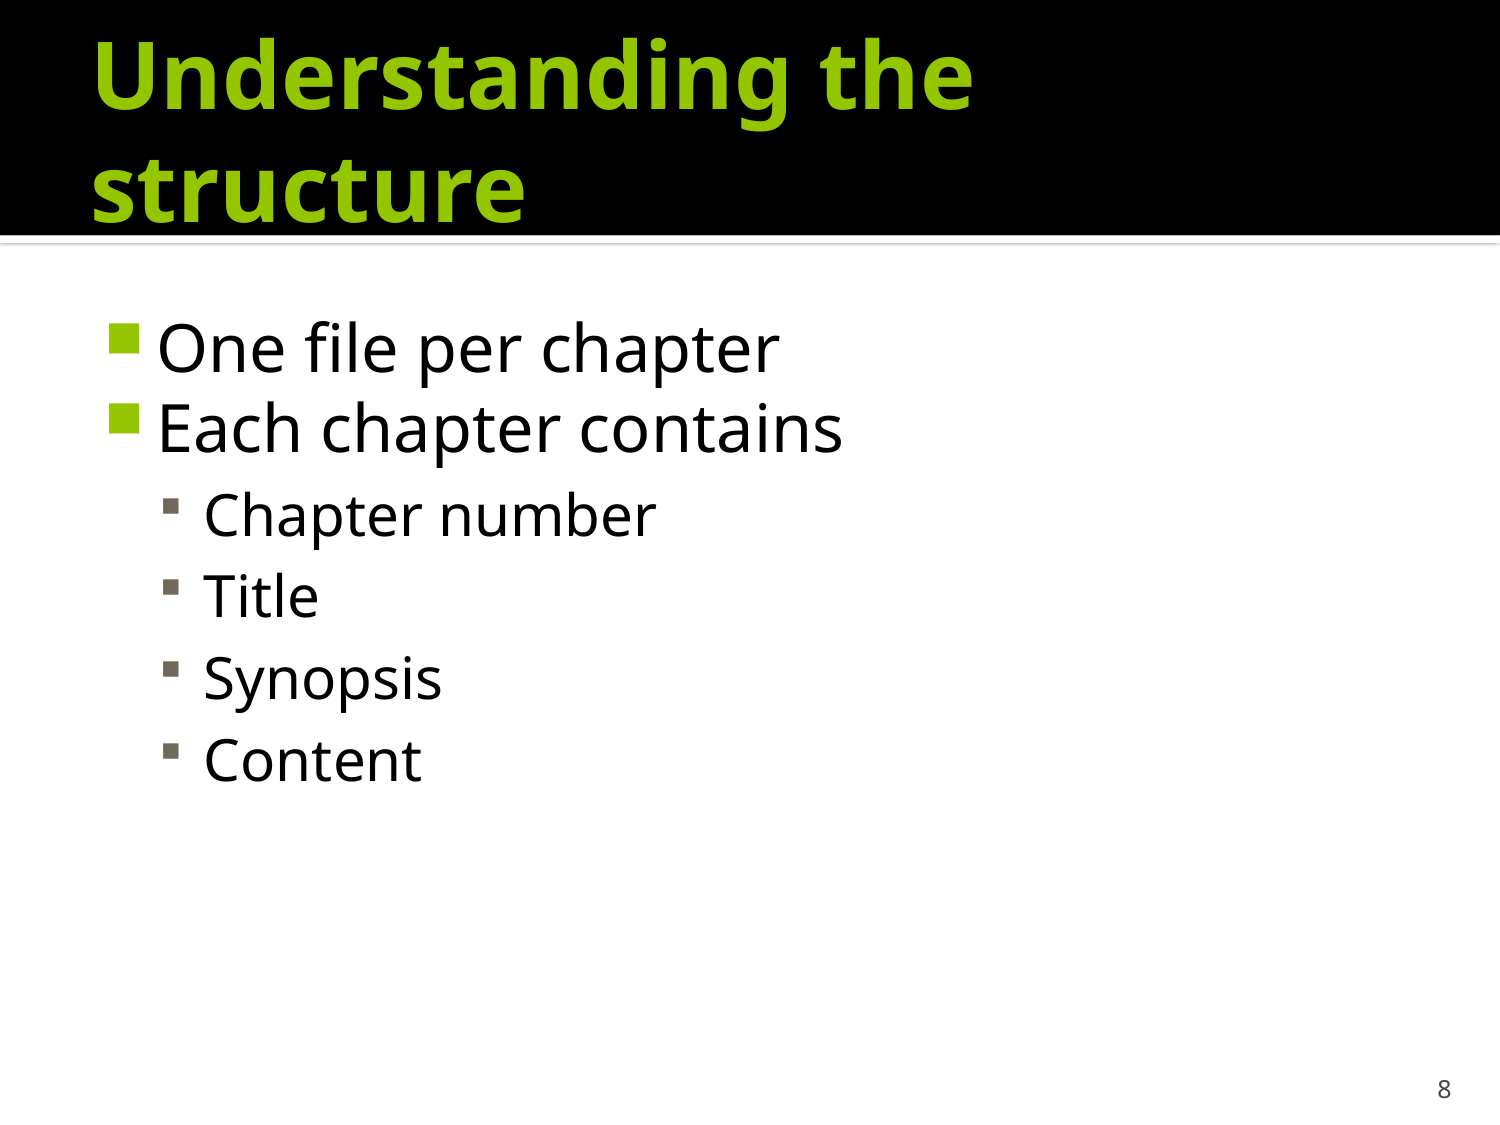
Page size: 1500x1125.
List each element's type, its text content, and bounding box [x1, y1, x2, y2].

title Understanding the structure [75, 25, 1425, 231]
list One file per chapter Each chapter contains Chapter number Title Synopsis Content [75, 291, 1425, 1050]
slide_number 8 [1345, 1062, 1467, 1108]
